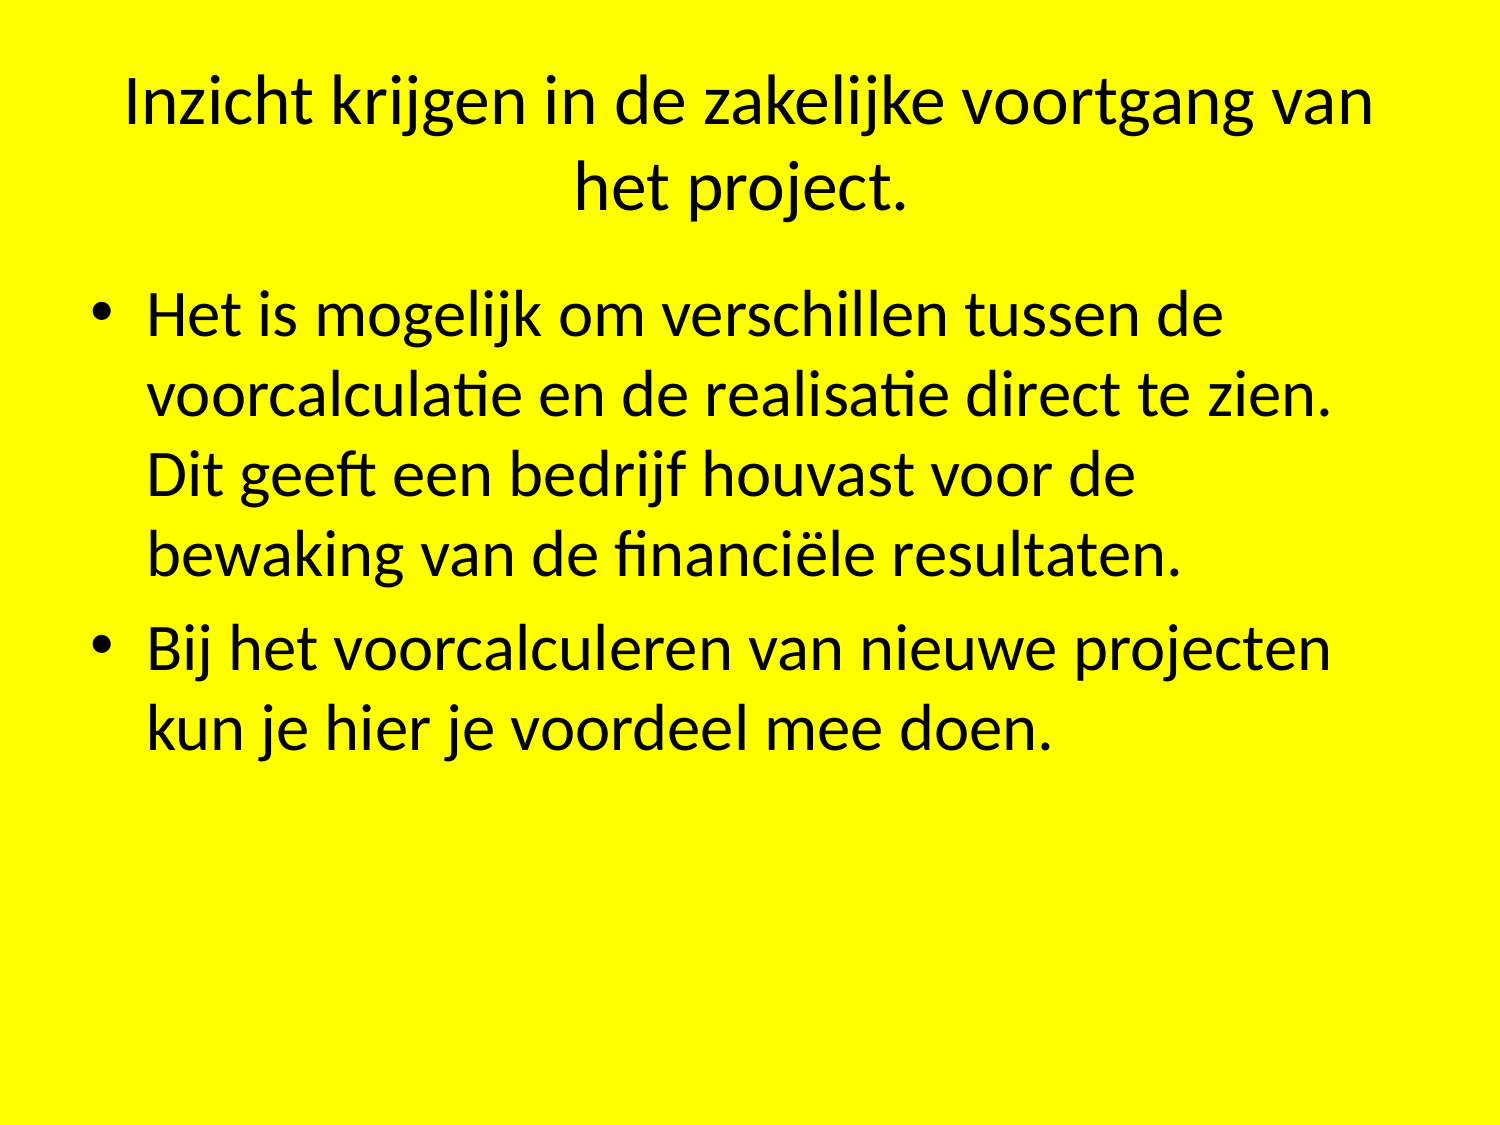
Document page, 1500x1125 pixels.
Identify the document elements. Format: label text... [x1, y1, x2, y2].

list Het is mogelijk om verschillen tussen de voorcalculatie en de realisatie direct te zien. Dit geeft een bedrijf houvast voor de bewaking van de financiële resultaten. Bij het voorcalculeren van nieuwe projecten kun je hier je voordeel mee doen. [75, 262, 1425, 1005]
title Inzicht krijgen in de zakelijke voortgang van het project. [75, 45, 1425, 233]
